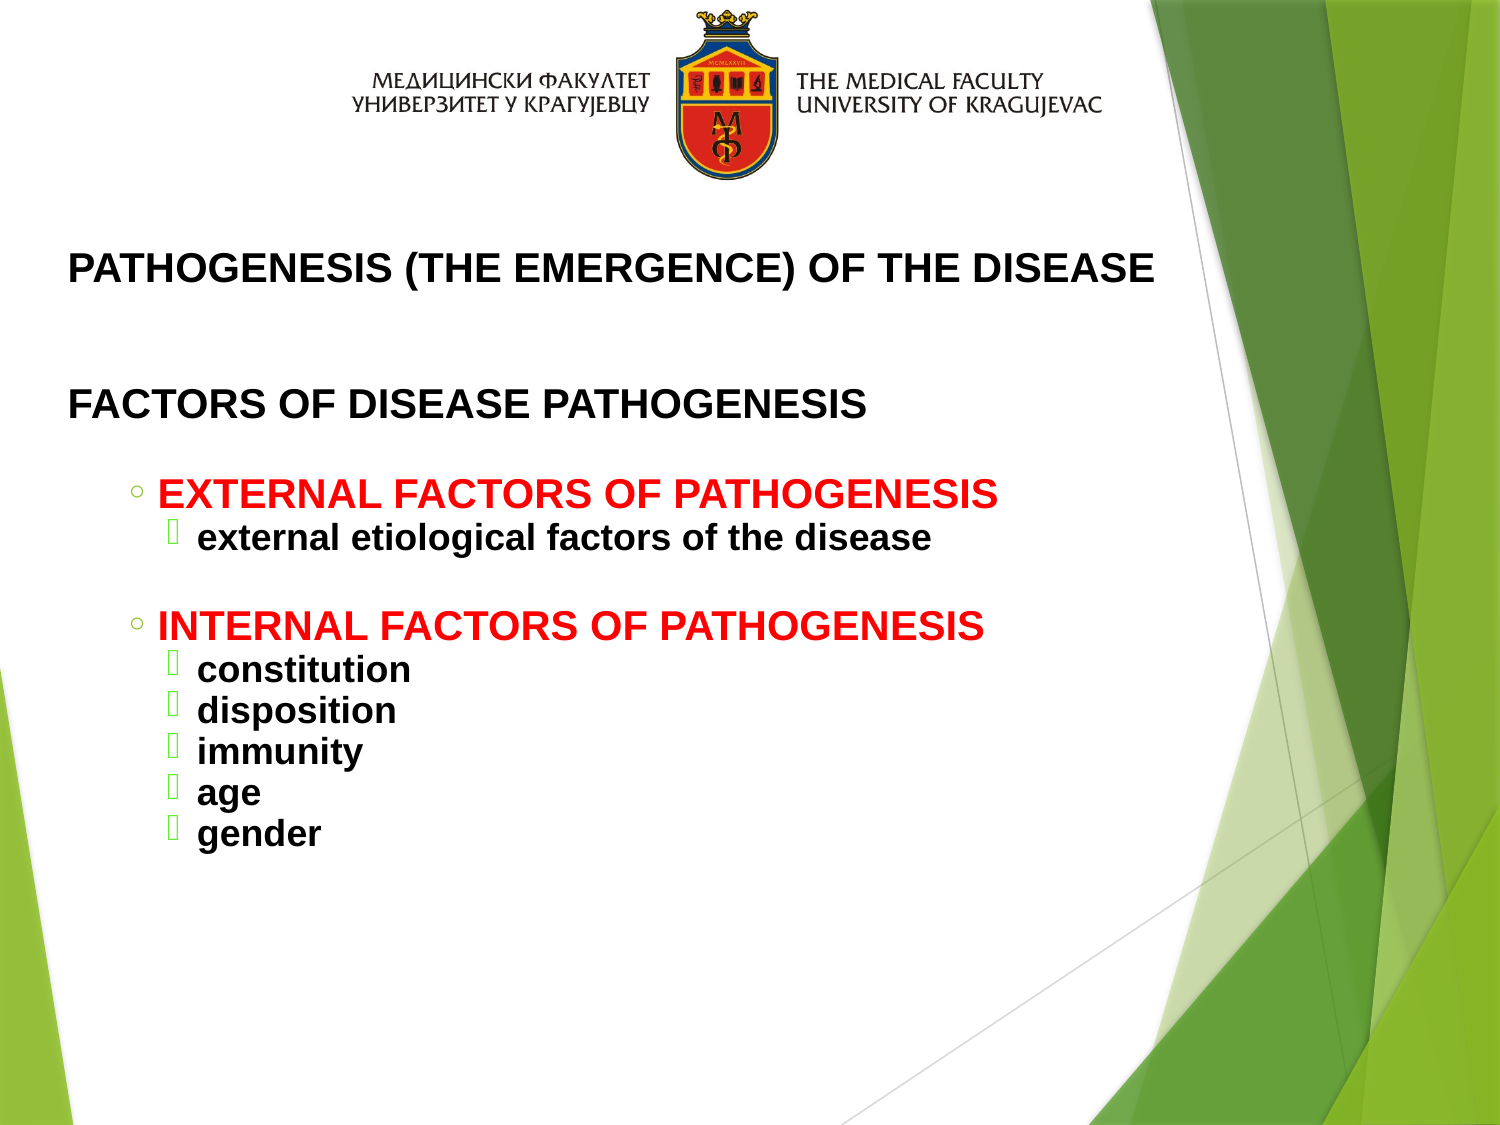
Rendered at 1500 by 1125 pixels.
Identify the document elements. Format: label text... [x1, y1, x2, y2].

picture [328, 0, 1125, 191]
text_box PATHOGENESIS (THE EMERGENCE) OF THE DISEASE FACTORS OF DISEASE PATHOGENESIS EXTERNAL FACTORS OF PATHOGENESIS external etiological factors of the disease INTERNAL FACTORS OF PATHOGENESIS constitution disposition immunity age gender [53, 243, 1328, 994]
